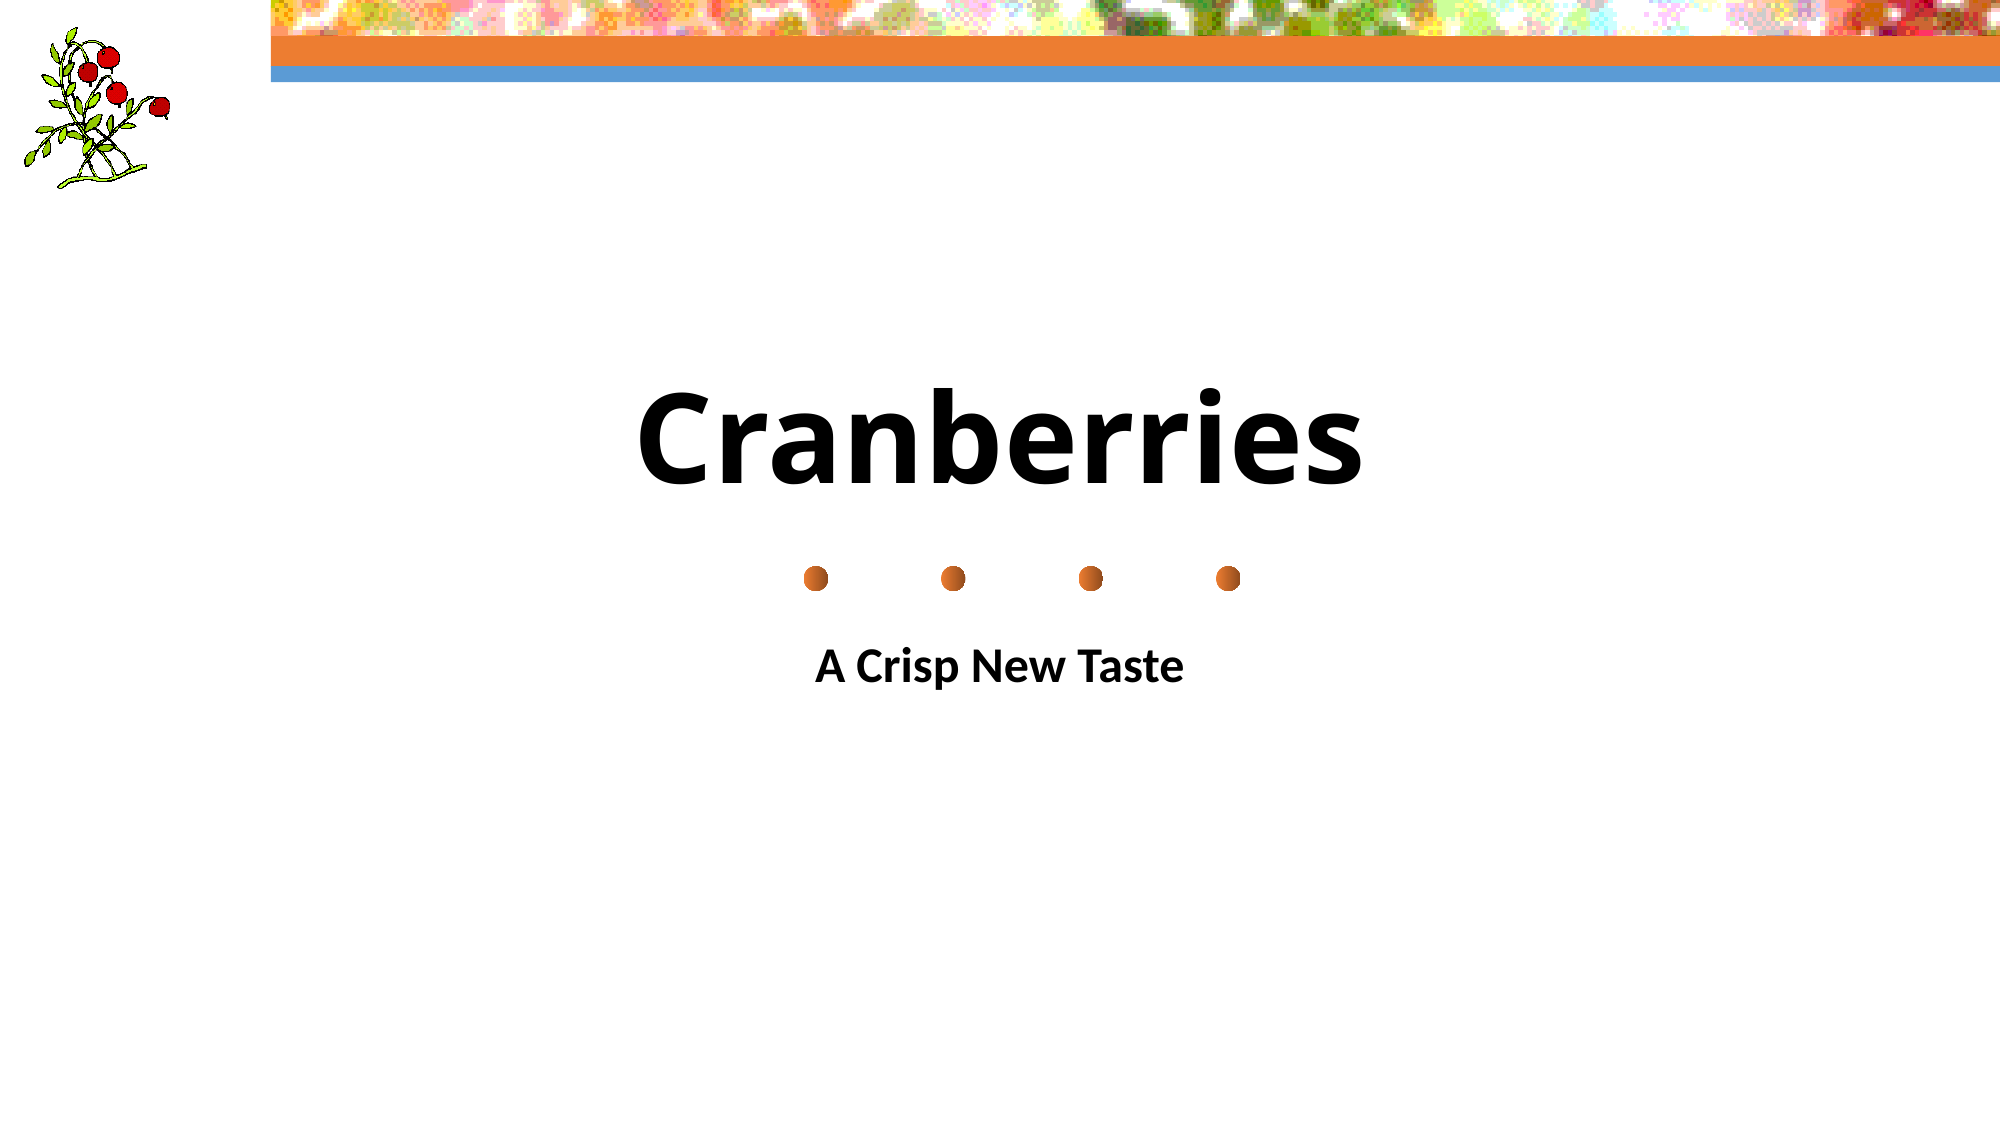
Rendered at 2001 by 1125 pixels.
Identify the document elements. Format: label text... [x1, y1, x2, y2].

subtitle A Crisp New Taste [249, 631, 1750, 904]
title Cranberries [249, 184, 1750, 519]
picture [24, 27, 170, 189]
picture [270, 0, 2000, 36]
